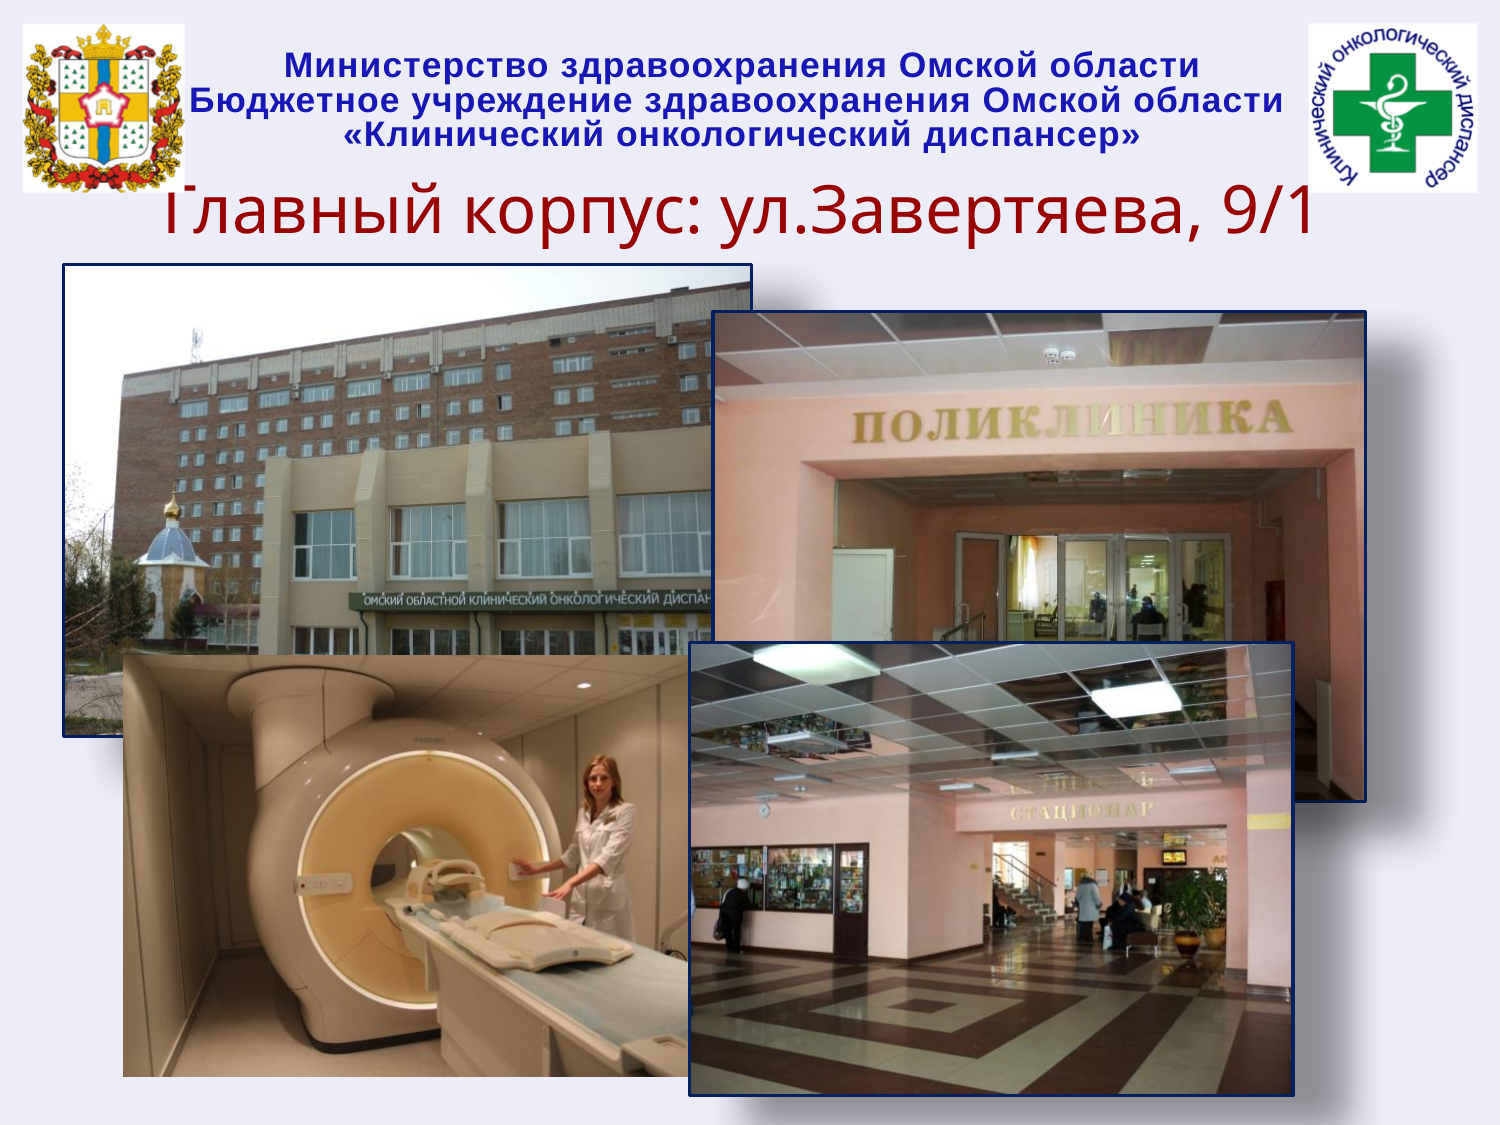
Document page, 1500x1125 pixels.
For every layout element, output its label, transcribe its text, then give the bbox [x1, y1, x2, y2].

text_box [22, 23, 1478, 193]
text_box Главный корпус: ул.Завертяева, 9/1 [93, 210, 1393, 254]
picture [64, 265, 1365, 1095]
